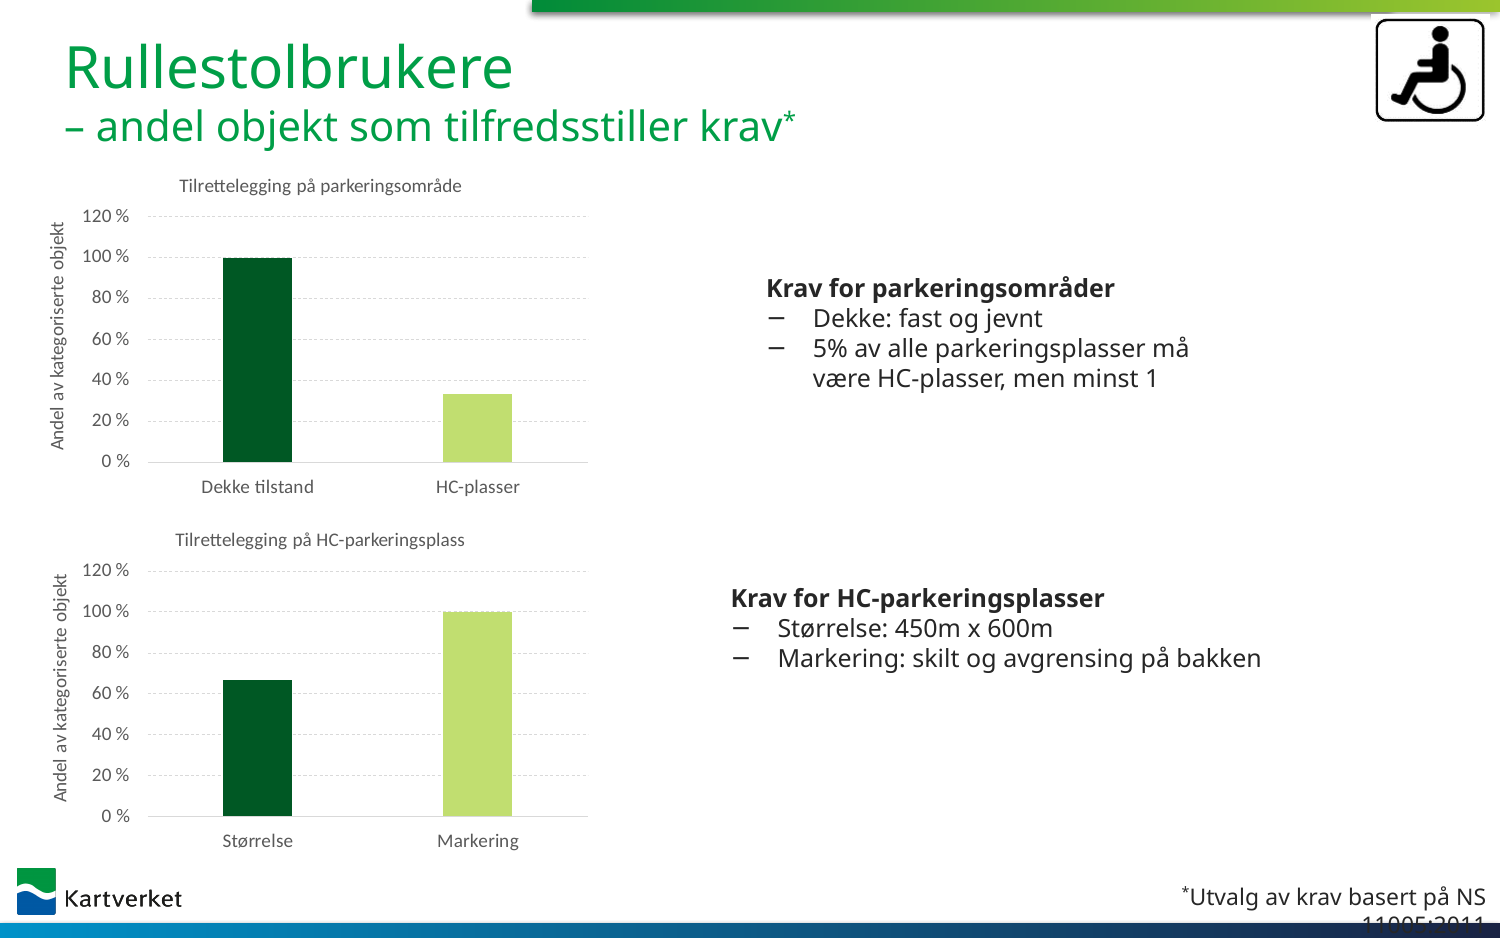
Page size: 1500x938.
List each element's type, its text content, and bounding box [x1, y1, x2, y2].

text_box Krav for parkeringsområder Dekke: fast og jevnt 5% av alle parkeringsplasser må være HC-plasser, men minst 1 [751, 264, 1232, 400]
picture [1371, 13, 1491, 127]
text_box *Utvalg av krav basert på NS 11005:2011 [1068, 873, 1500, 938]
text_box Rullestolbrukere – andel objekt som tilfredsstiller krav* [49, 23, 1431, 158]
picture [41, 166, 599, 505]
text_box Krav for HC-parkeringsplasser Størrelse: 450m x 600m Markering: skilt og avgrensing på bakken [715, 574, 1278, 680]
picture [41, 520, 599, 859]
